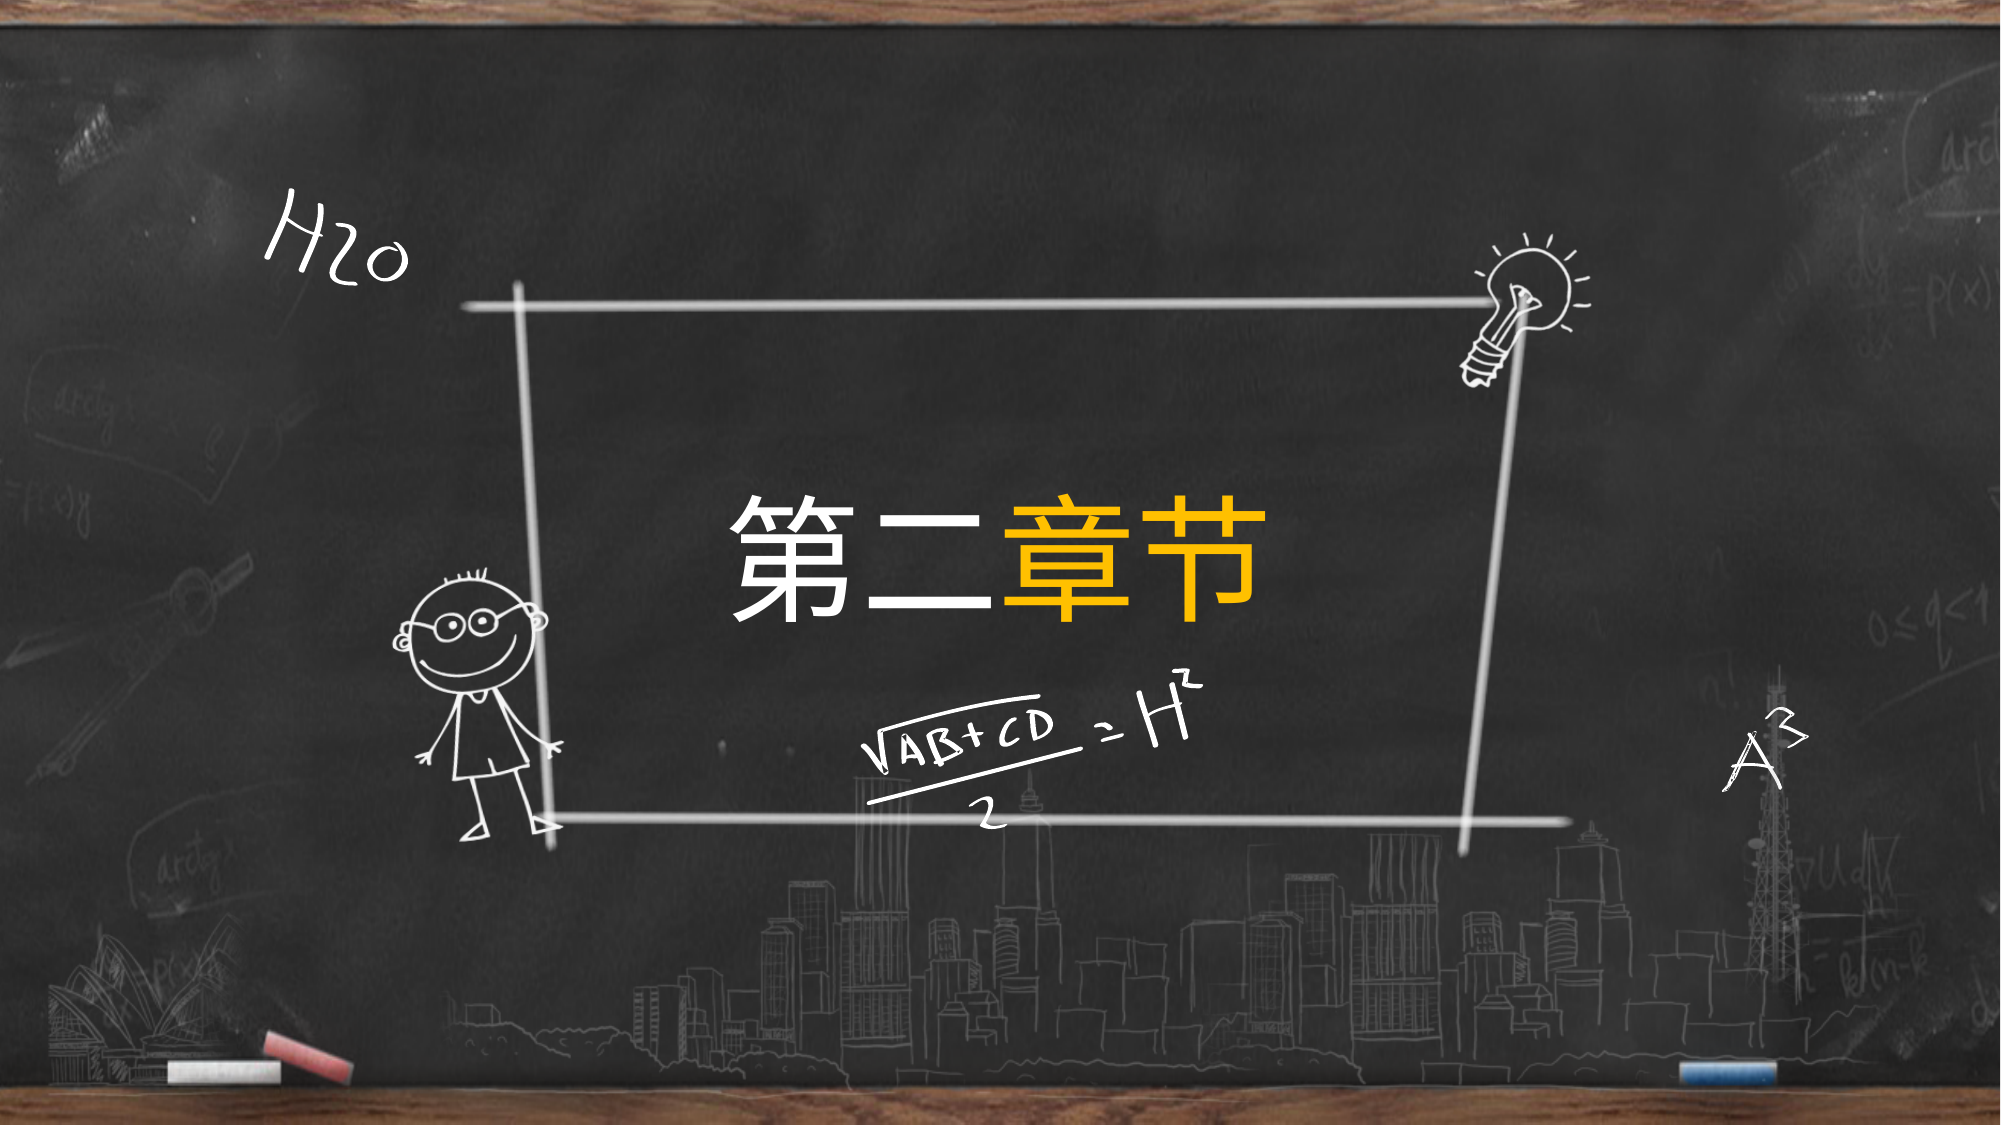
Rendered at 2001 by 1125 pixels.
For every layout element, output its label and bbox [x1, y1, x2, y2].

picture [0, 0, 2001, 1125]
text_box [259, 205, 404, 297]
